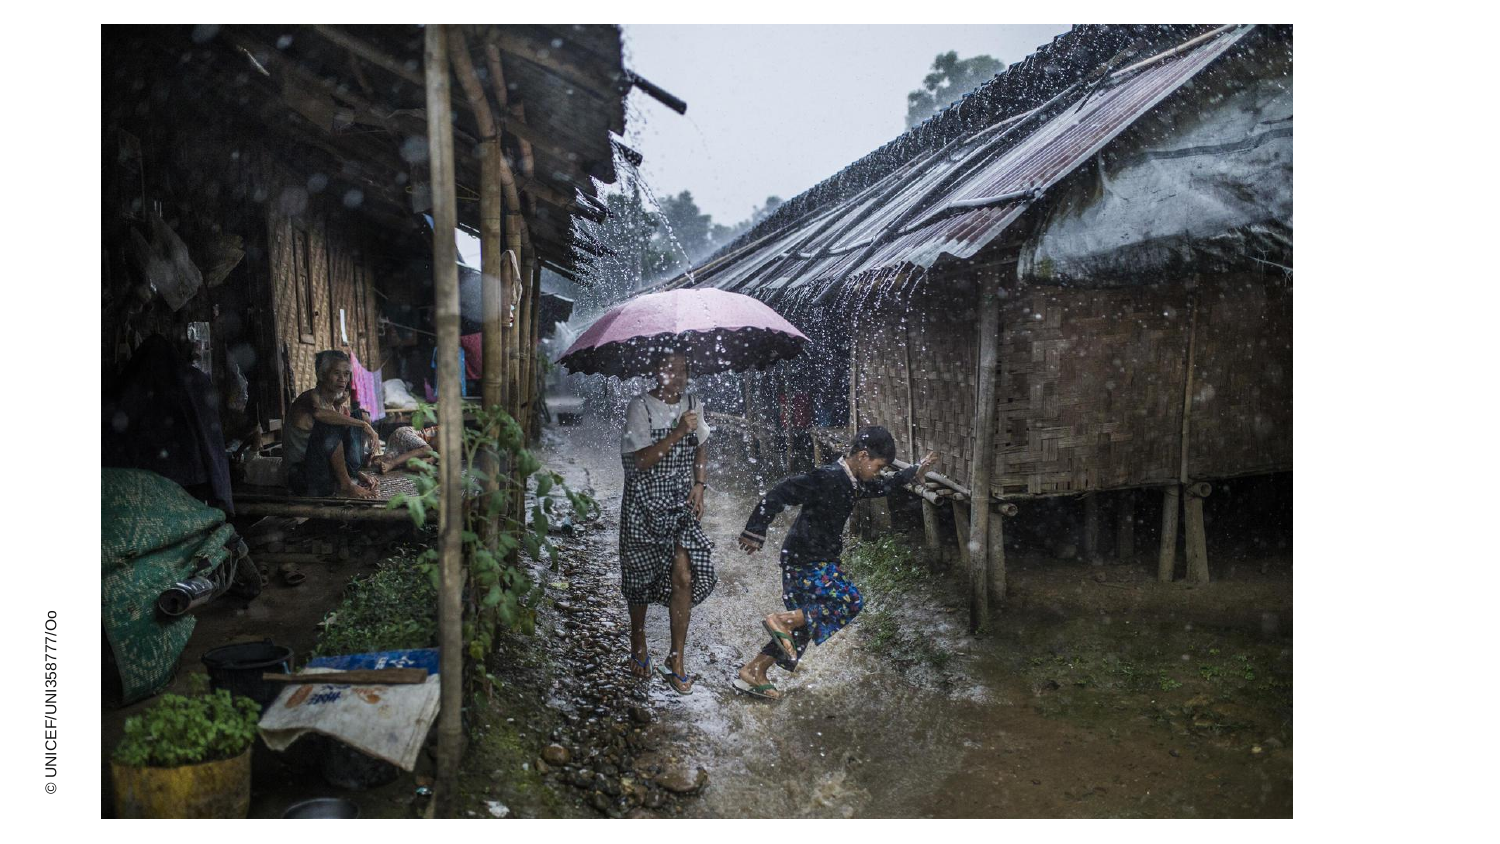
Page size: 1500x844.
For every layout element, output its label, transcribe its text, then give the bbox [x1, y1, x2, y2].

picture [101, 24, 1293, 819]
subtitle © UNICEF/UNI358777/Oo [27, 577, 77, 828]
